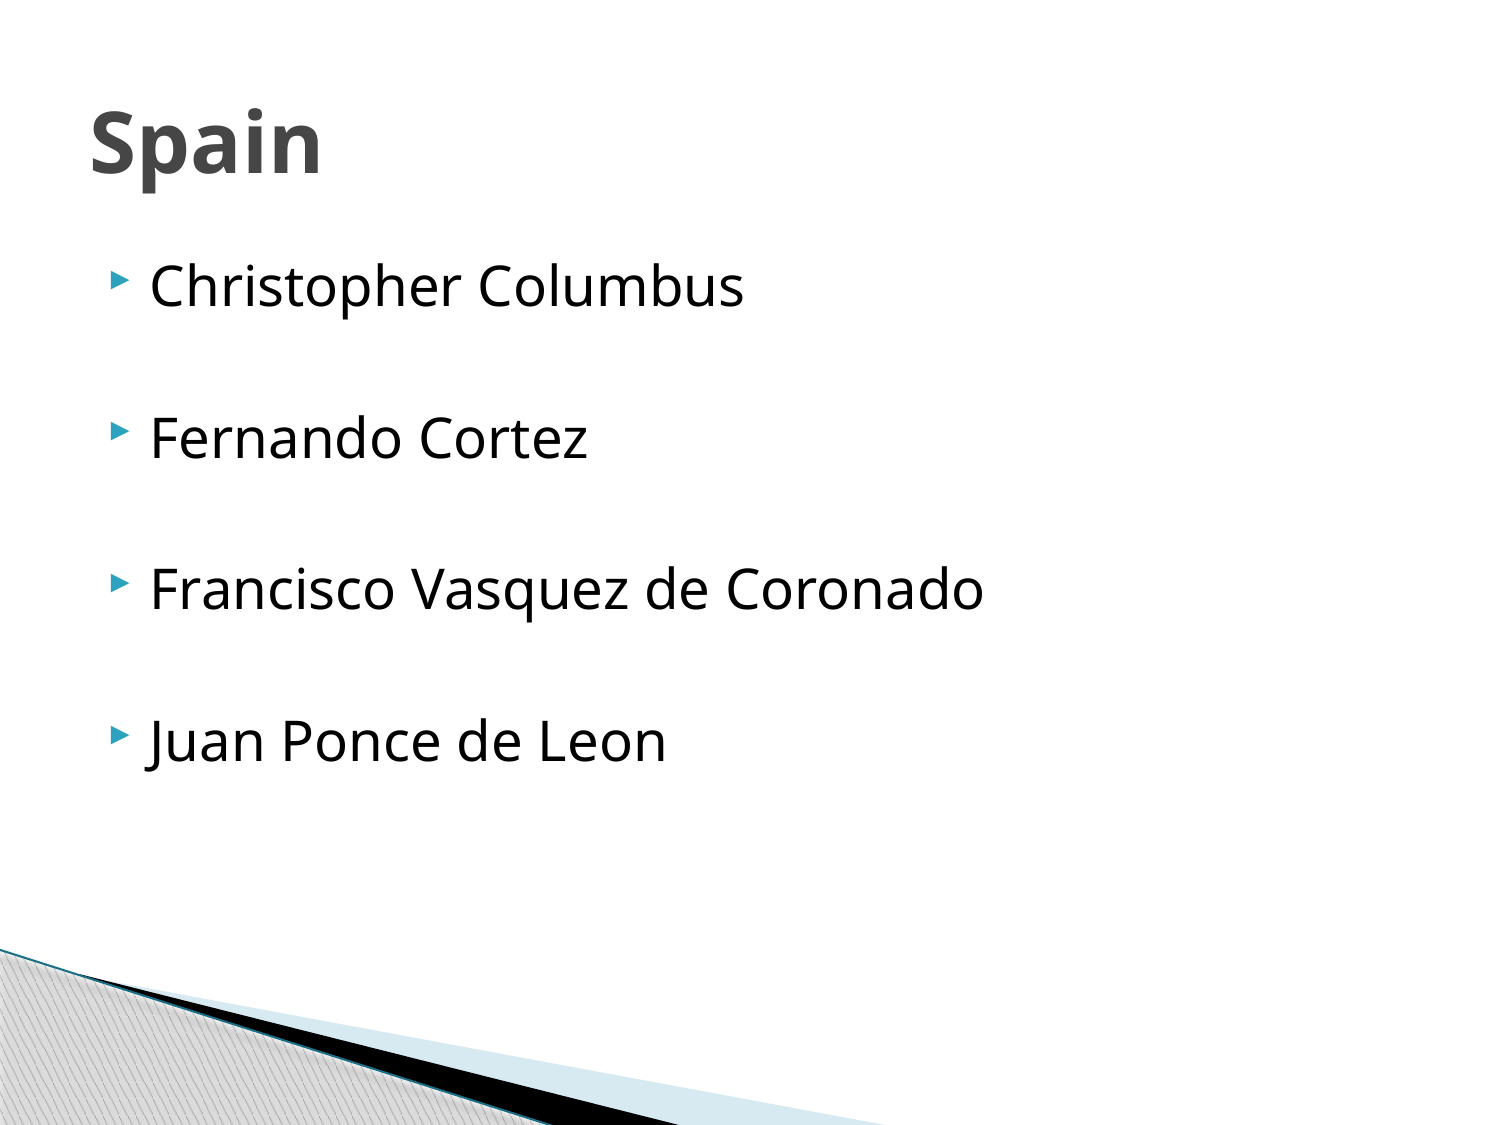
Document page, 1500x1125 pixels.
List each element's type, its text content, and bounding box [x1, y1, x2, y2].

title Spain [75, 45, 1425, 233]
list Christopher Columbus Fernando Cortez Francisco Vasquez de Coronado Juan Ponce de Leon [75, 243, 1425, 986]
